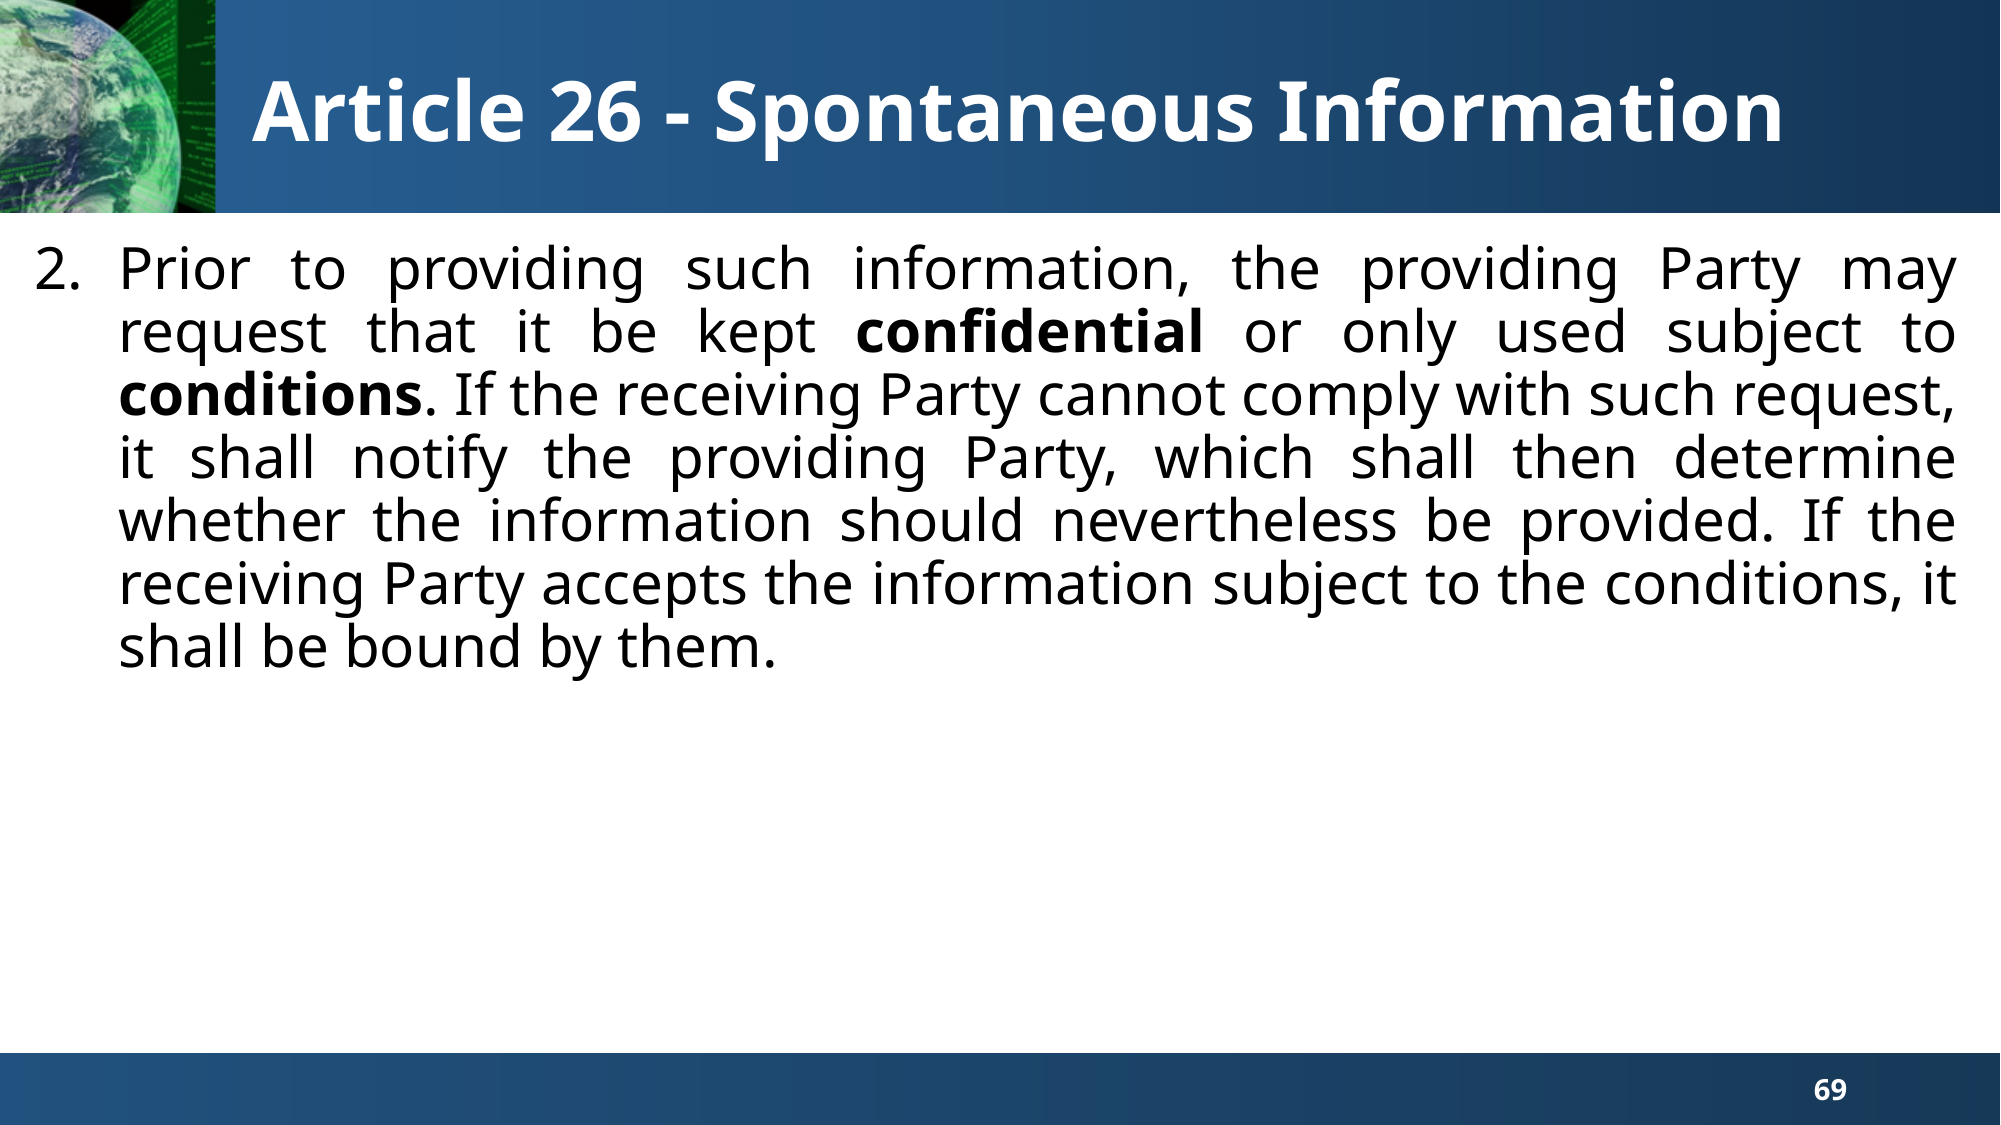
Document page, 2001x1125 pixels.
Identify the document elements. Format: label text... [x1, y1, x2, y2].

title Article 26 - Spontaneous Information [237, 24, 1973, 206]
slide_number 69 [1412, 1061, 1863, 1121]
list Prior to providing such information, the providing Party may request that it be kept confidential or only used subject to conditions. If the receiving Party cannot comply with such request, it shall notify the providing Party, which shall then determine whether the information should nevertheless be provided. If the receiving Party accepts the information subject to the conditions, it shall be bound by them. [19, 231, 1973, 1005]
picture [0, 0, 2000, 213]
